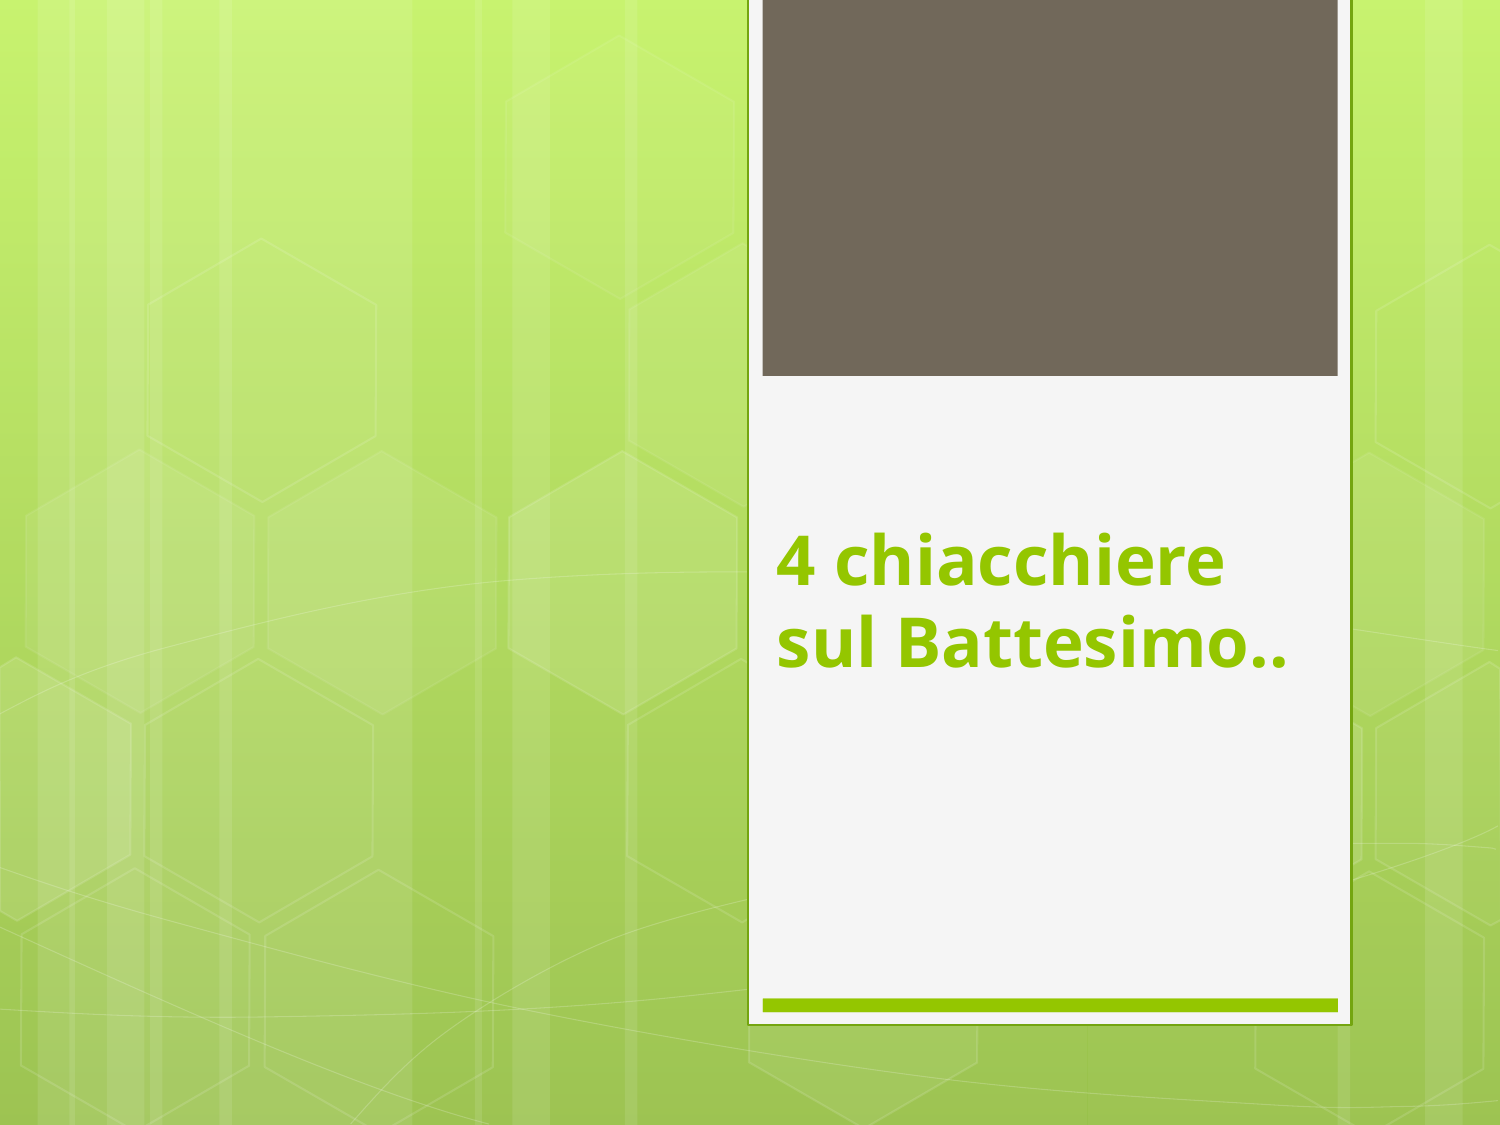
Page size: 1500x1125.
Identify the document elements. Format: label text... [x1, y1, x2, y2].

title 4 chiacchiere sul Battesimo.. [761, 444, 1341, 740]
